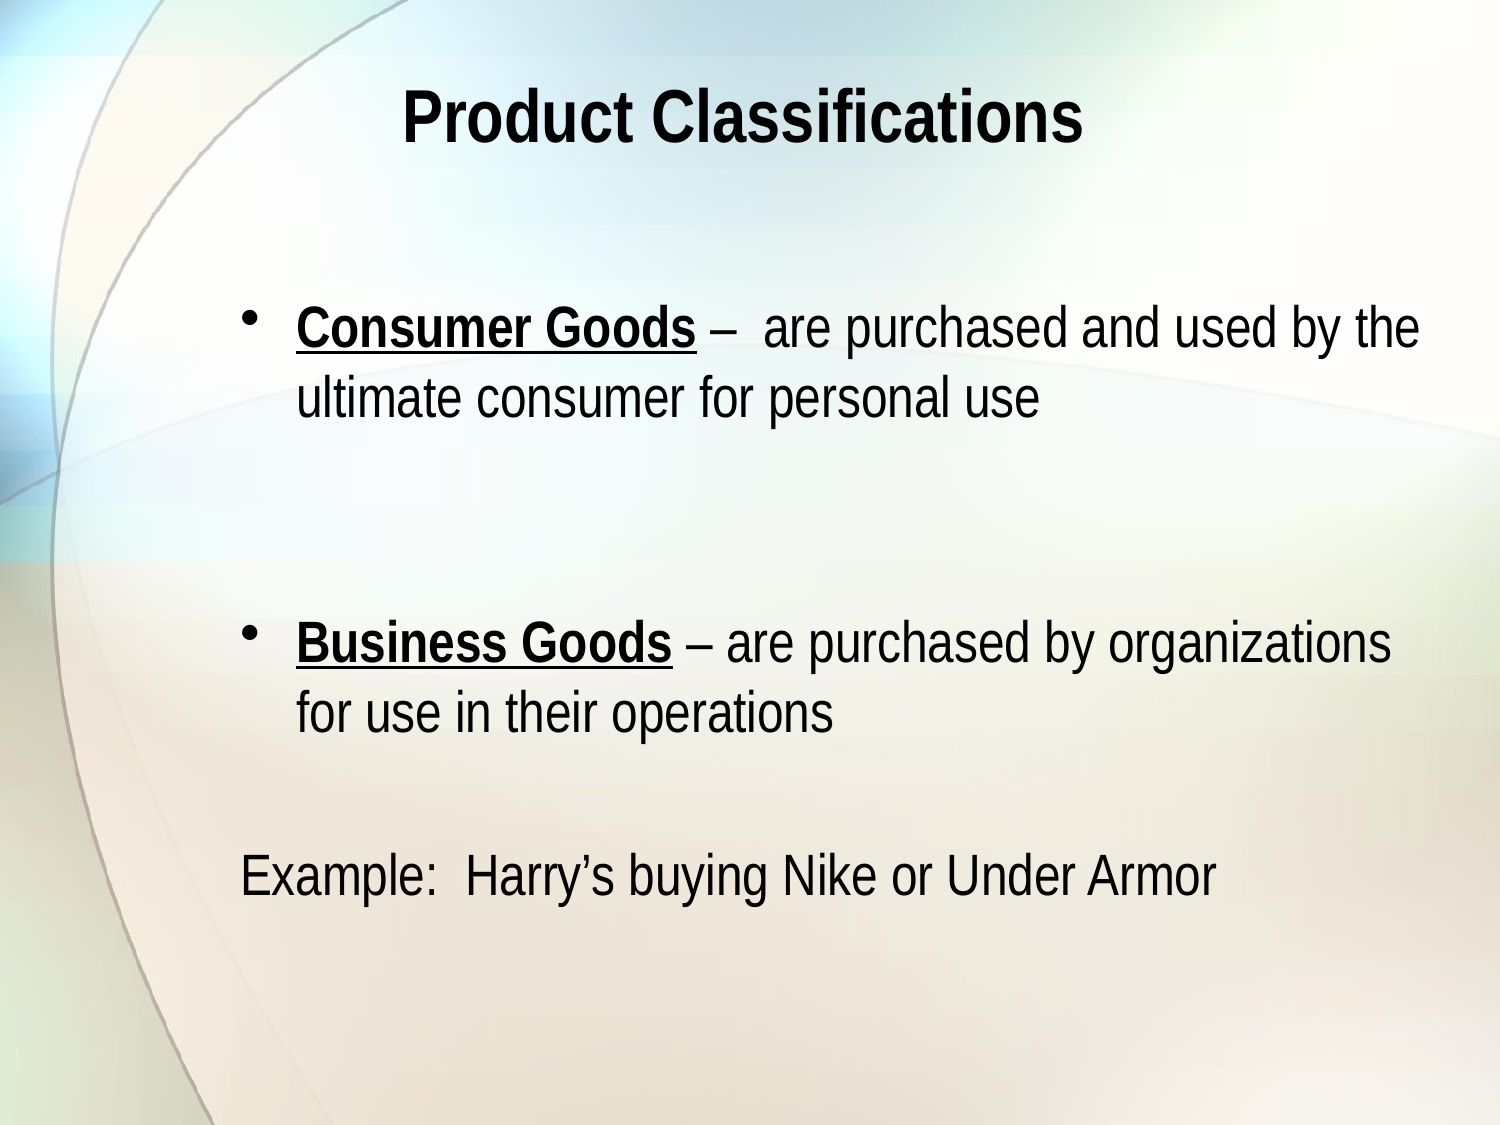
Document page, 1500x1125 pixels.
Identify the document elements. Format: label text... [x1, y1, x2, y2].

list Consumer Goods – are purchased and used by the ultimate consumer for personal use Business Goods – are purchased by organizations for use in their operations Example: Harry’s buying Nike or Under Armor [224, 199, 1463, 1026]
picture [0, 0, 1500, 1125]
title Product Classifications [24, 49, 1463, 176]
